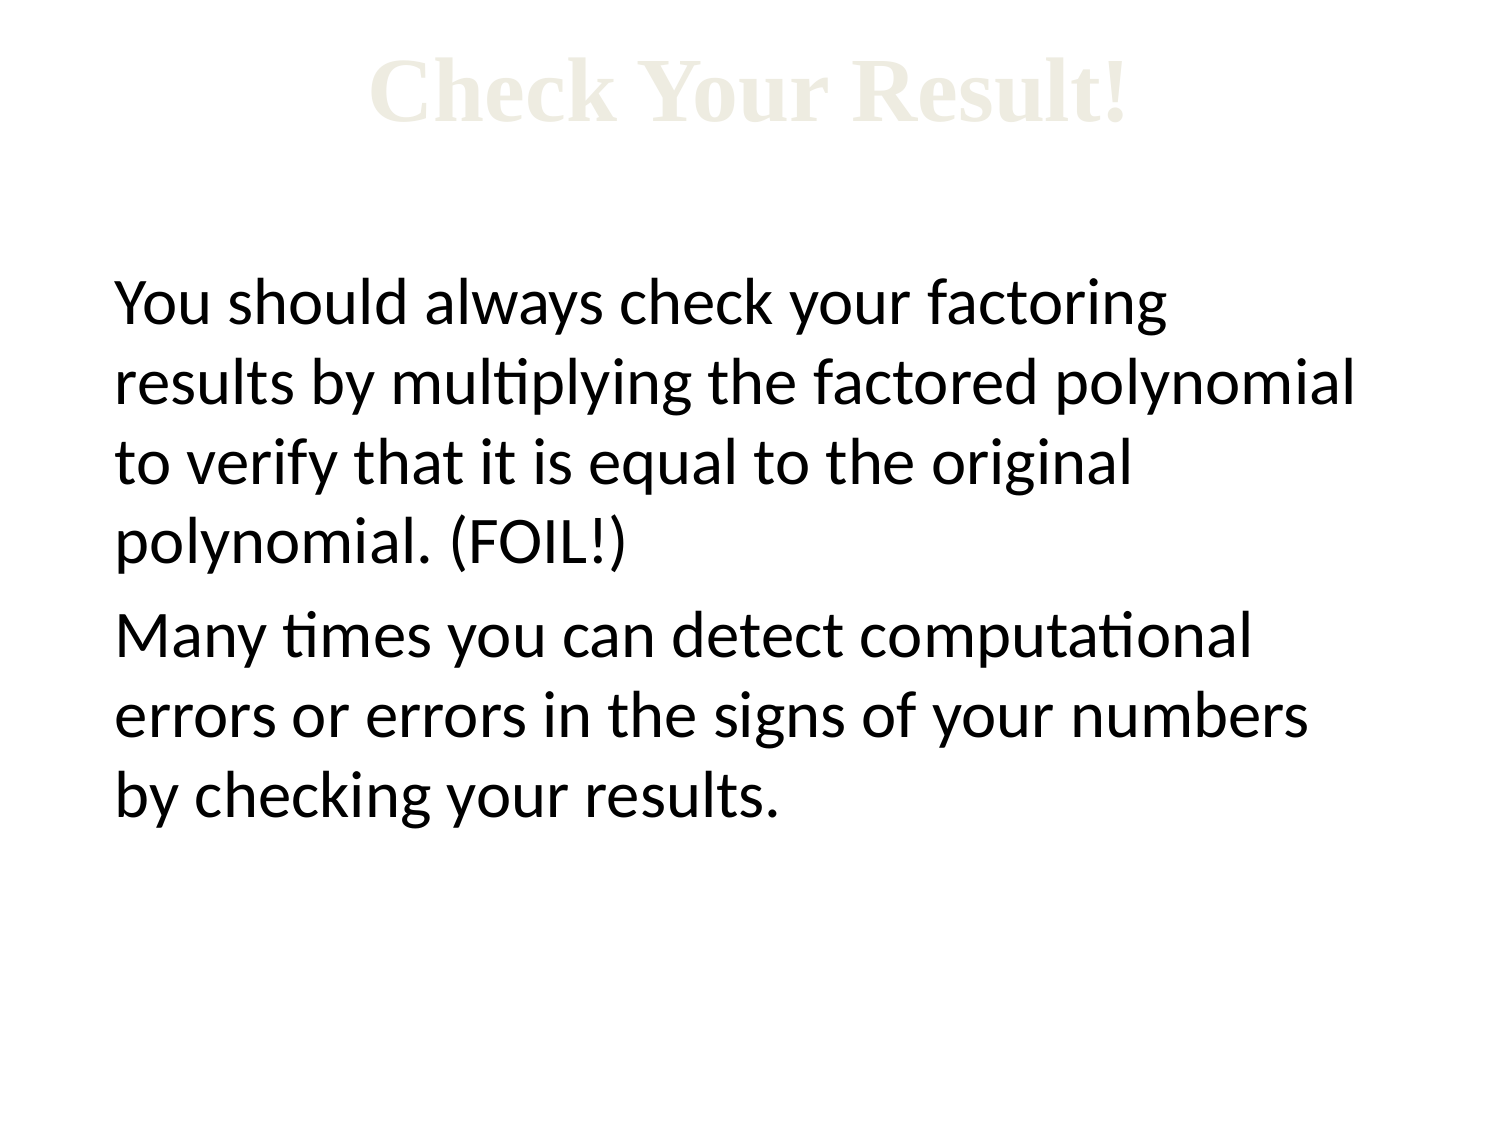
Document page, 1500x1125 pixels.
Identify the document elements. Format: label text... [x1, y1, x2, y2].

text_box Check Your Result! [74, 35, 1425, 136]
list You should always check your factoring results by multiplying the factored polynomial to verify that it is equal to the original polynomial. (FOIL!) Many times you can detect computational errors or errors in the signs of your numbers by checking your results. [99, 249, 1375, 925]
